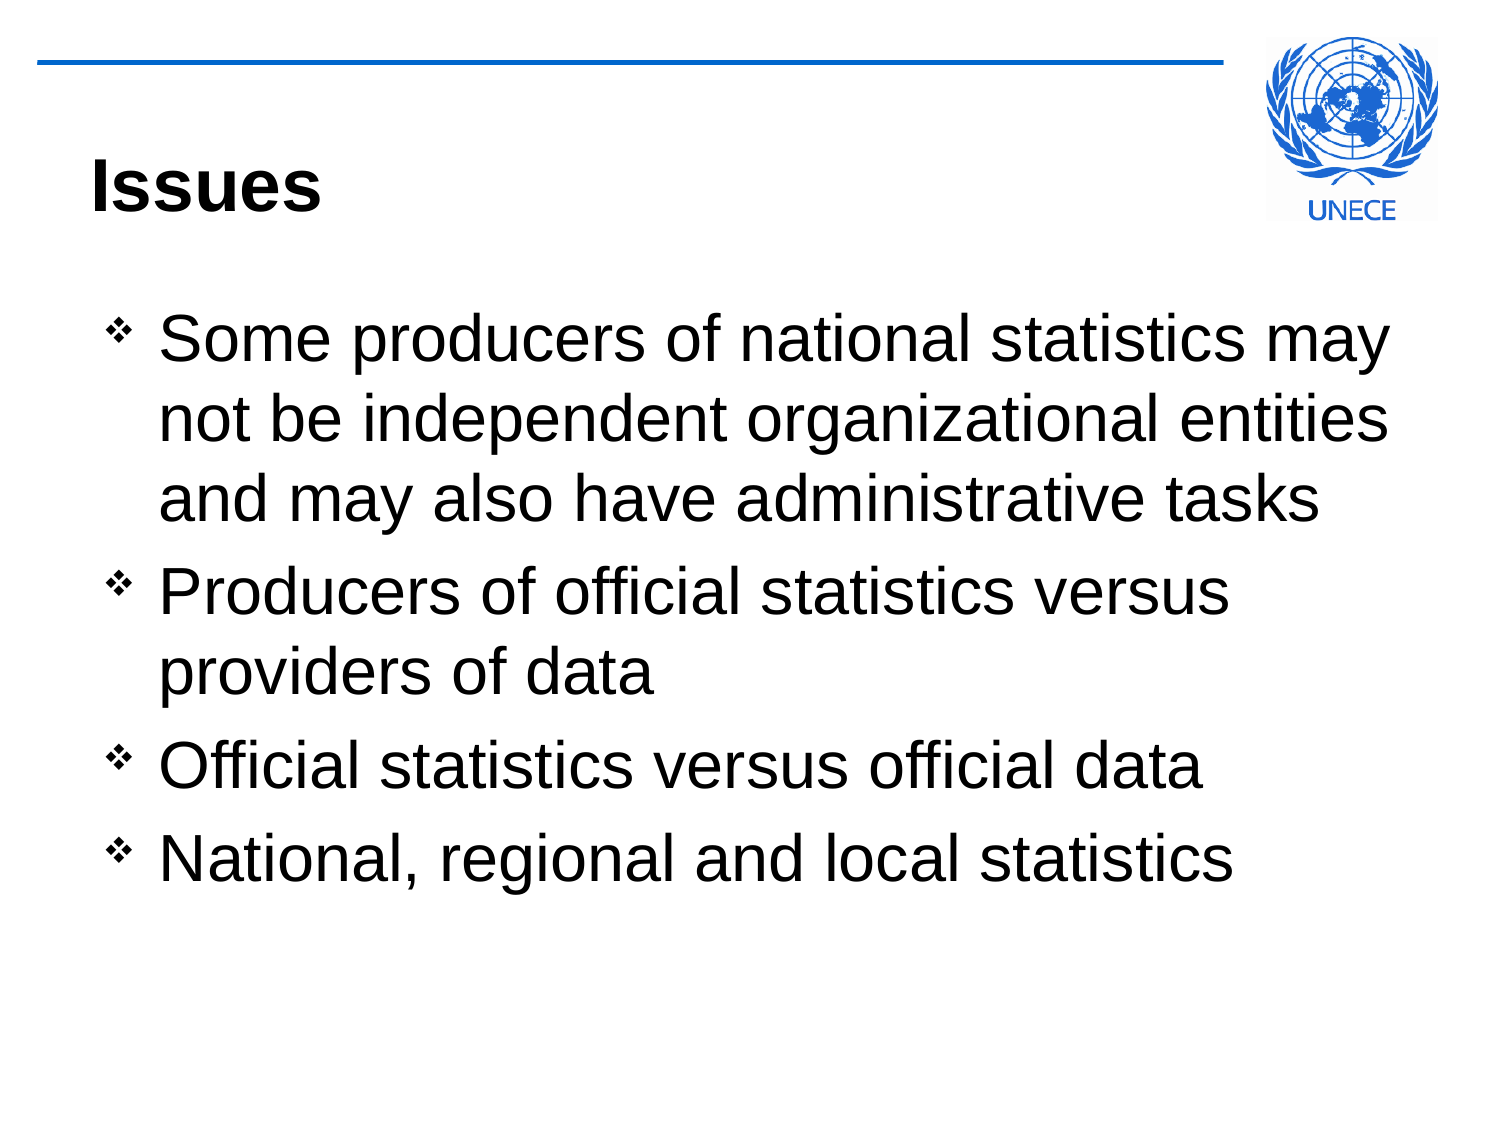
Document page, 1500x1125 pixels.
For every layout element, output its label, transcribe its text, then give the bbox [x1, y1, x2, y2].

list Some producers of national statistics may not be independent organizational entities and may also have administrative tasks Producers of official statistics versus providers of data Official statistics versus official data National, regional and local statistics [87, 287, 1436, 1000]
title Issues [75, 99, 1238, 263]
picture [1266, 37, 1438, 221]
